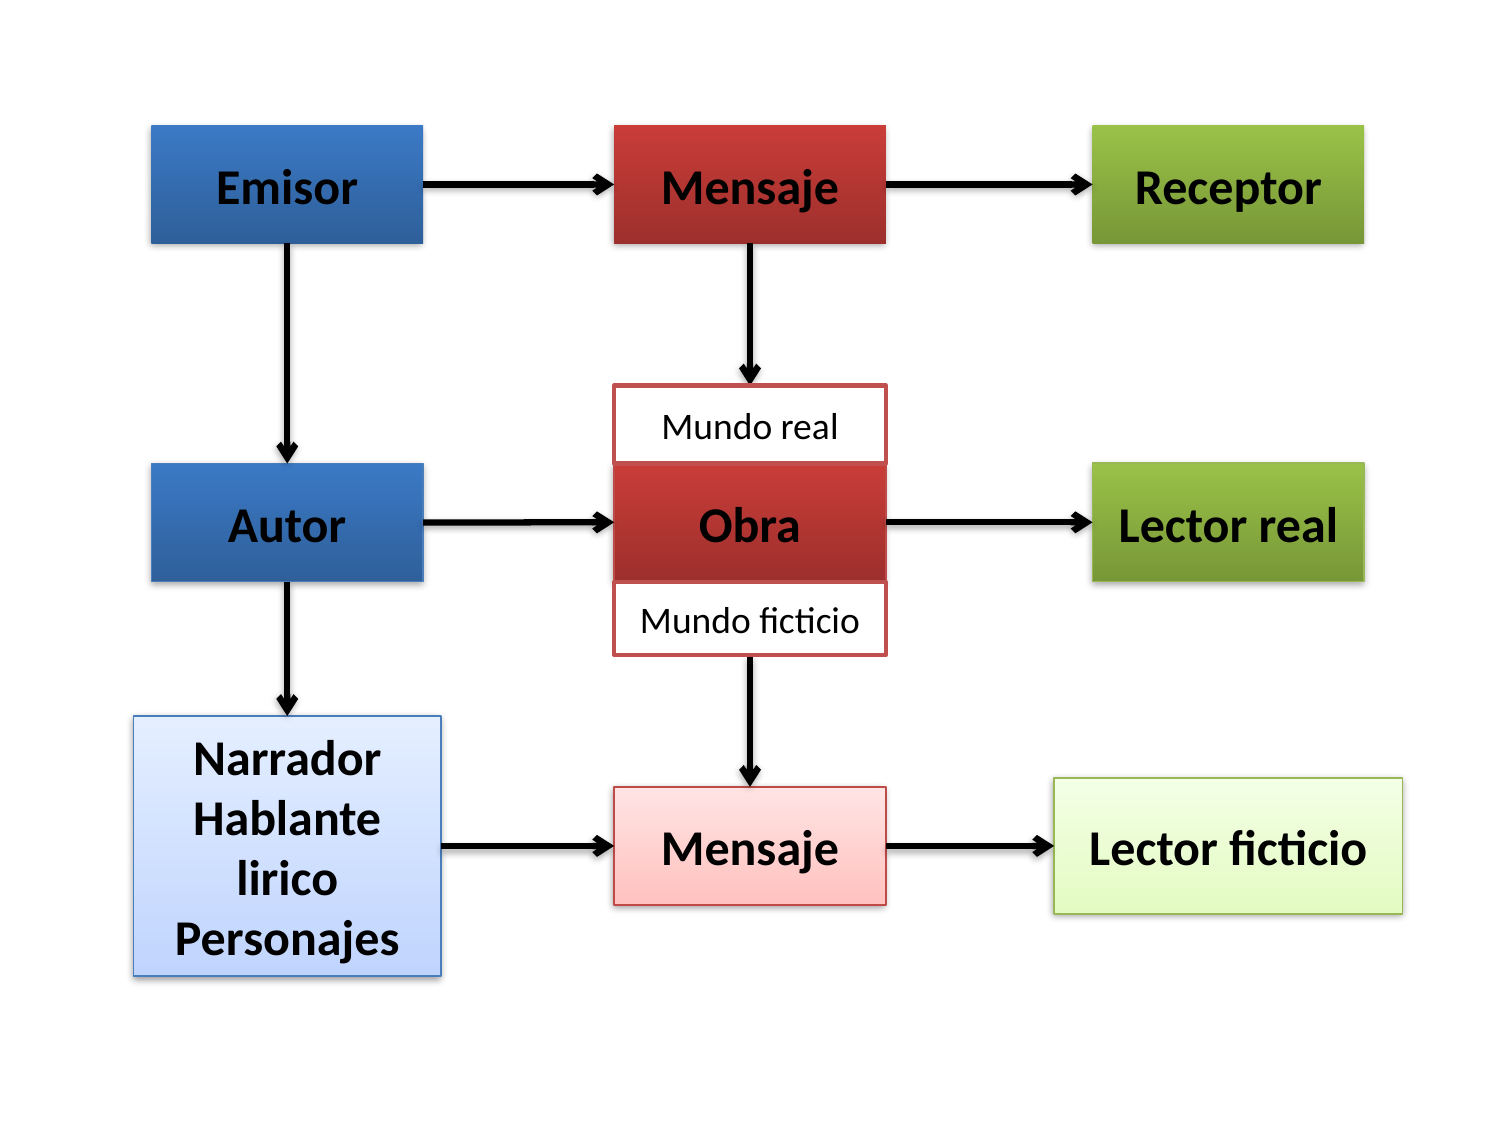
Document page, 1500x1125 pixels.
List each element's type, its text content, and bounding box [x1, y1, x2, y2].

text_box Mensaje [613, 786, 887, 906]
text_box Receptor [1092, 125, 1365, 244]
text_box Lector real [1092, 462, 1365, 582]
text_box Narrador Hablante lirico Personajes [133, 715, 442, 977]
text_box Mensaje [614, 125, 886, 244]
text_box Mundo ficticio [612, 580, 888, 657]
text_box Emisor [151, 125, 424, 244]
text_box Obra [613, 466, 887, 580]
text_box Mundo real [612, 383, 888, 466]
text_box Lector ficticio [1053, 777, 1403, 915]
text_box Autor [151, 463, 424, 582]
